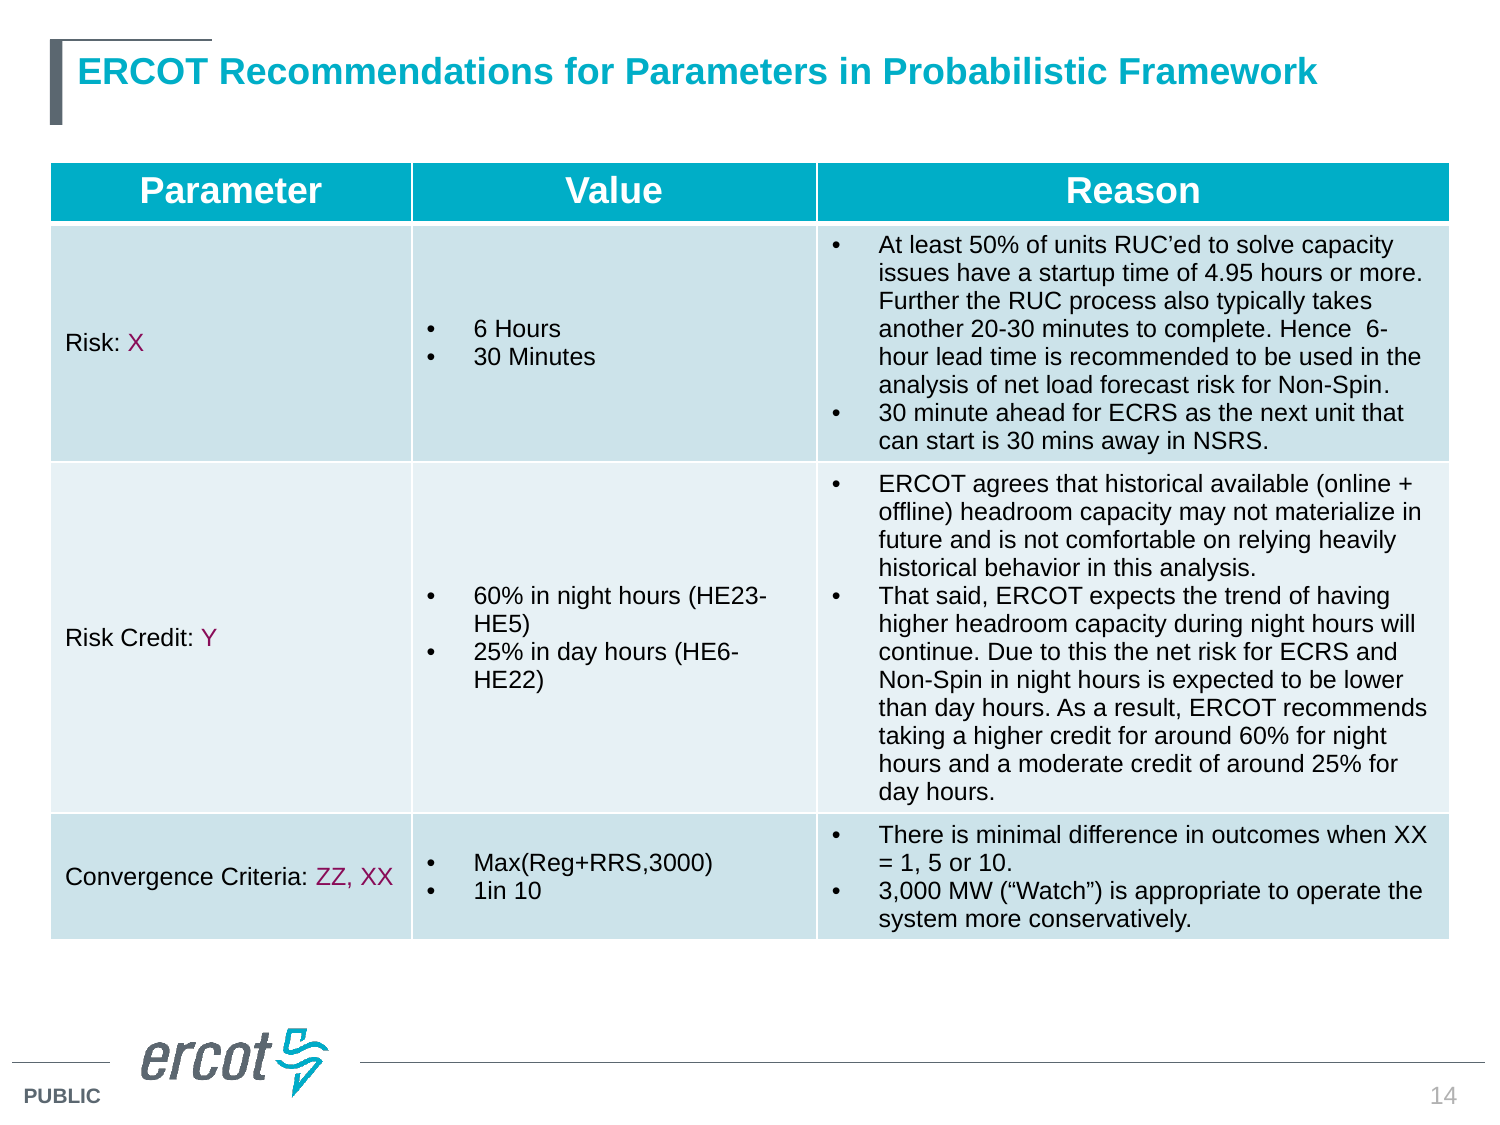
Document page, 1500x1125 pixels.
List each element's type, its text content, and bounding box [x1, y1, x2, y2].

table_cell ERCOT agrees that historical available (online + offline) headroom capacity may not materialize in future and is not comfortable on relying heavily historical behavior in this analysis. That said, ERCOT expects the trend of having higher headroom capacity during night hours will continue. Due to this the net risk for ECRS and Non-Spin in night hours is expected to be lower than day hours. As a result, ERCOT recommends taking a higher credit for around 60% for night hours and a moderate credit of around 25% for day hours. [818, 463, 1449, 812]
table_header Parameter [51, 163, 411, 221]
table_cell 6 Hours 30 Minutes [413, 226, 816, 461]
slide_number 14 [1400, 1076, 1488, 1113]
table_cell Convergence Criteria: ZZ, XX [51, 814, 411, 939]
table_header Value [413, 163, 816, 221]
table_header Reason [818, 163, 1449, 221]
picture [137, 1024, 332, 1100]
table_cell Risk Credit: Y [51, 463, 411, 812]
table_cell Max(Reg+RRS,3000) 1in 10 [413, 814, 816, 939]
table_cell At least 50% of units RUC’ed to solve capacity issues have a startup time of 4.95 hours or more. Further the RUC process also typically takes another 20-30 minutes to complete. Hence 6-hour lead time is recommended to be used in the analysis of net load forecast risk for Non-Spin. 30 minute ahead for ECRS as the next unit that can start is 30 mins away in NSRS. [818, 226, 1449, 461]
table_cell Risk: X [51, 226, 411, 461]
title ERCOT Recommendations for Parameters in Probabilistic Framework [62, 39, 1450, 125]
table_cell 60% in night hours (HE23-HE5) 25% in day hours (HE6-HE22) [413, 463, 816, 812]
table_cell There is minimal difference in outcomes when XX = 1, 5 or 10. 3,000 MW (“Watch”) is appropriate to operate the system more conservatively. [818, 814, 1449, 939]
